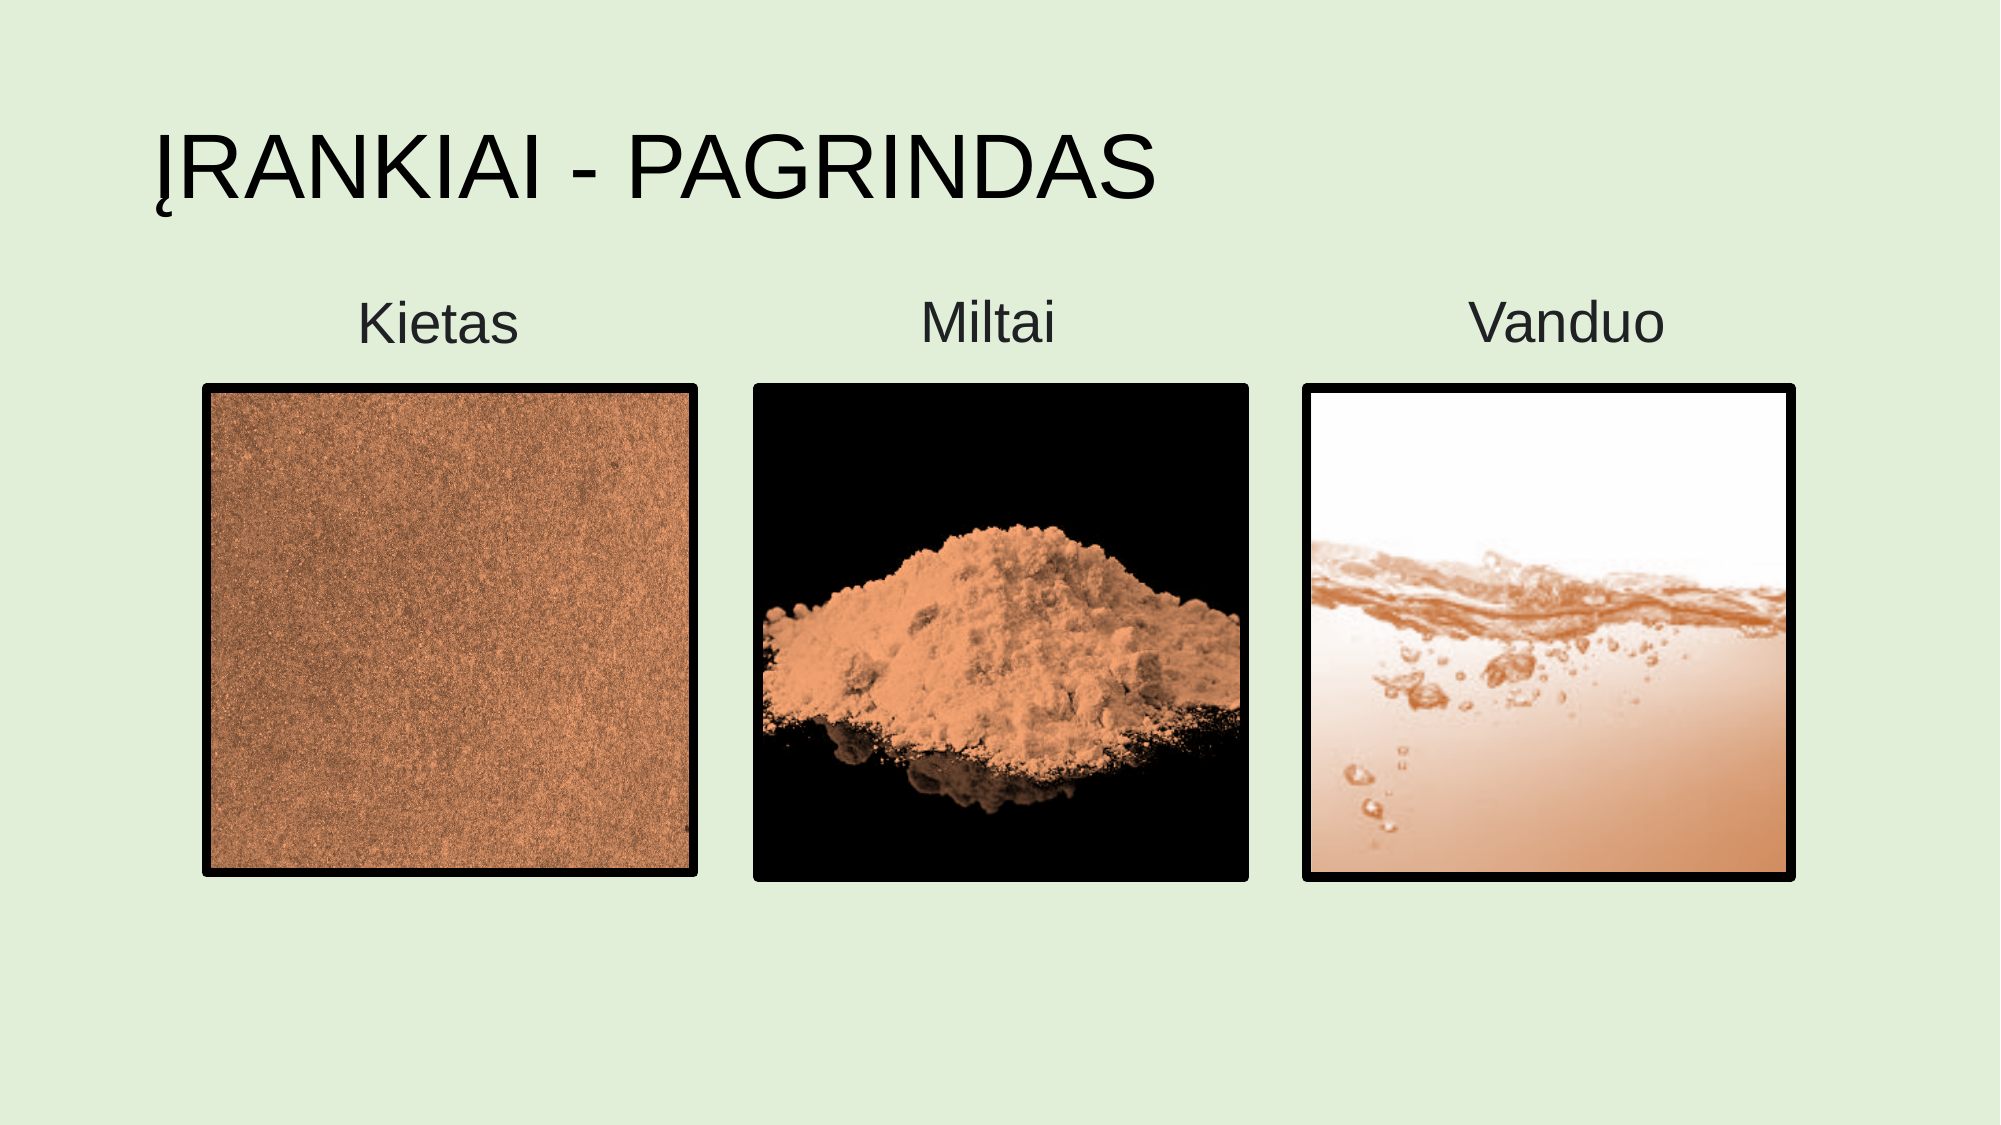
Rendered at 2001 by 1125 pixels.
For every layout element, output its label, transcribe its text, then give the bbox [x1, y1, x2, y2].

title ĮRANKIAI - PAGRINDAS [137, 59, 1863, 278]
picture [762, 392, 1241, 873]
text_box Miltai [905, 277, 1095, 391]
text_box Vanduo [1453, 277, 1682, 391]
picture [210, 392, 689, 869]
picture [1311, 392, 1787, 873]
list Kietas [342, 277, 560, 383]
